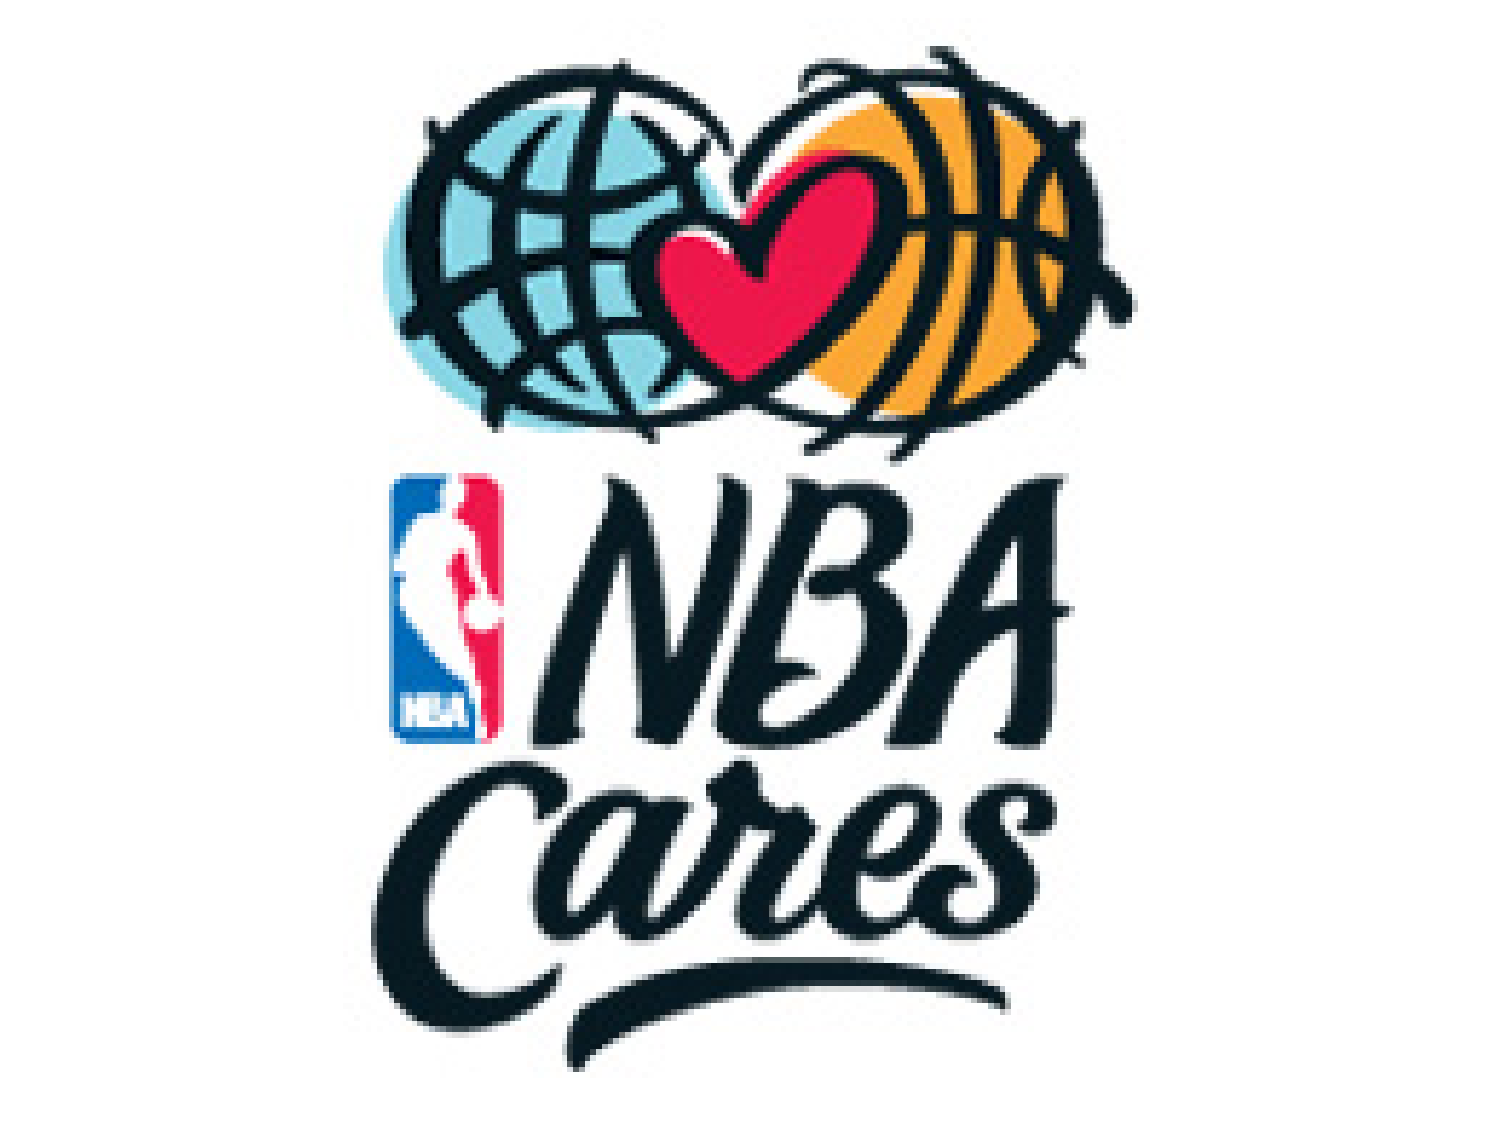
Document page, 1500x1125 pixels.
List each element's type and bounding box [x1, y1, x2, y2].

picture [343, 18, 1151, 1096]
